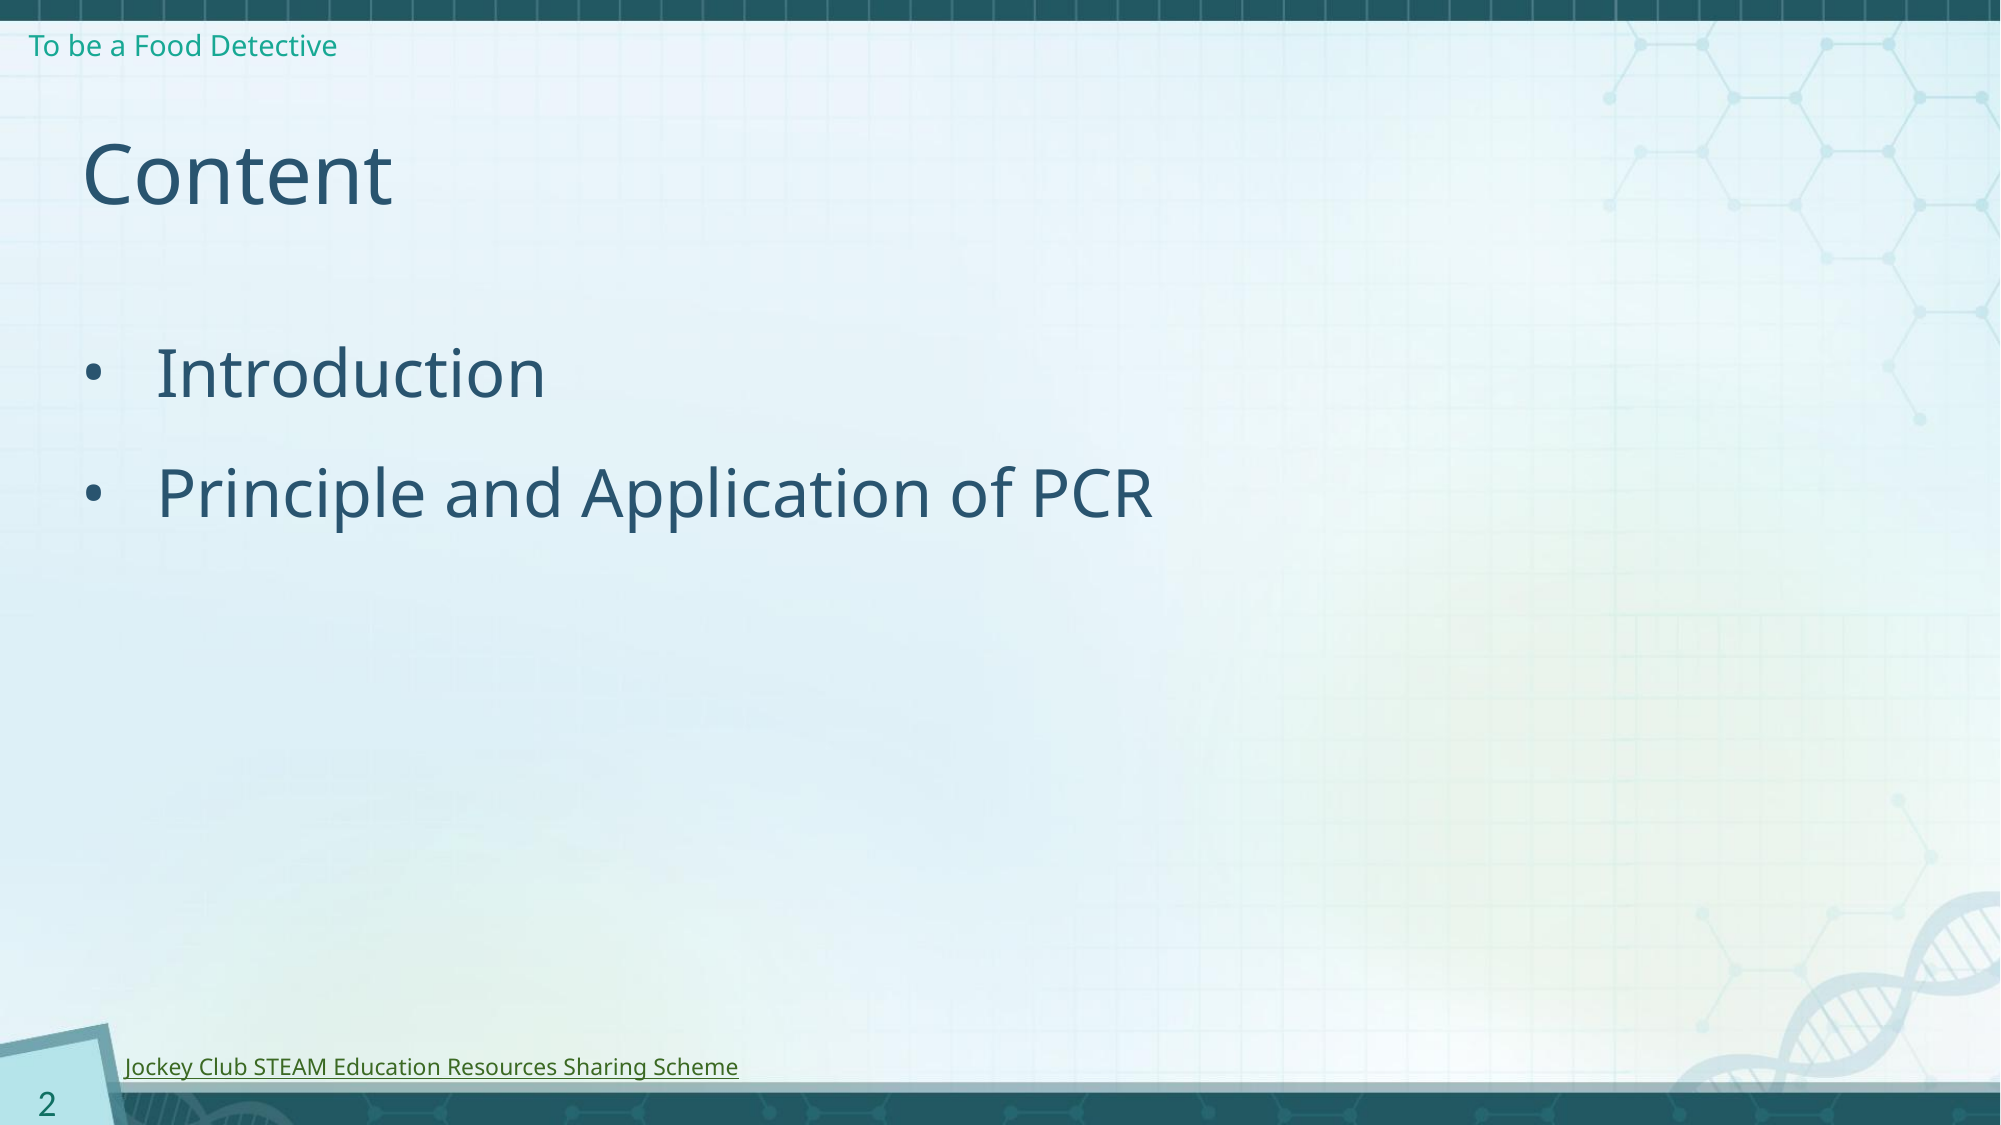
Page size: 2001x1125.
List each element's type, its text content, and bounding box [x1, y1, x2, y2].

title Content [61, 63, 1571, 279]
slide_number 2 [0, 1071, 96, 1125]
list Introduction Principle and Application of PCR [61, 281, 1862, 1040]
picture [0, 0, 2001, 1125]
